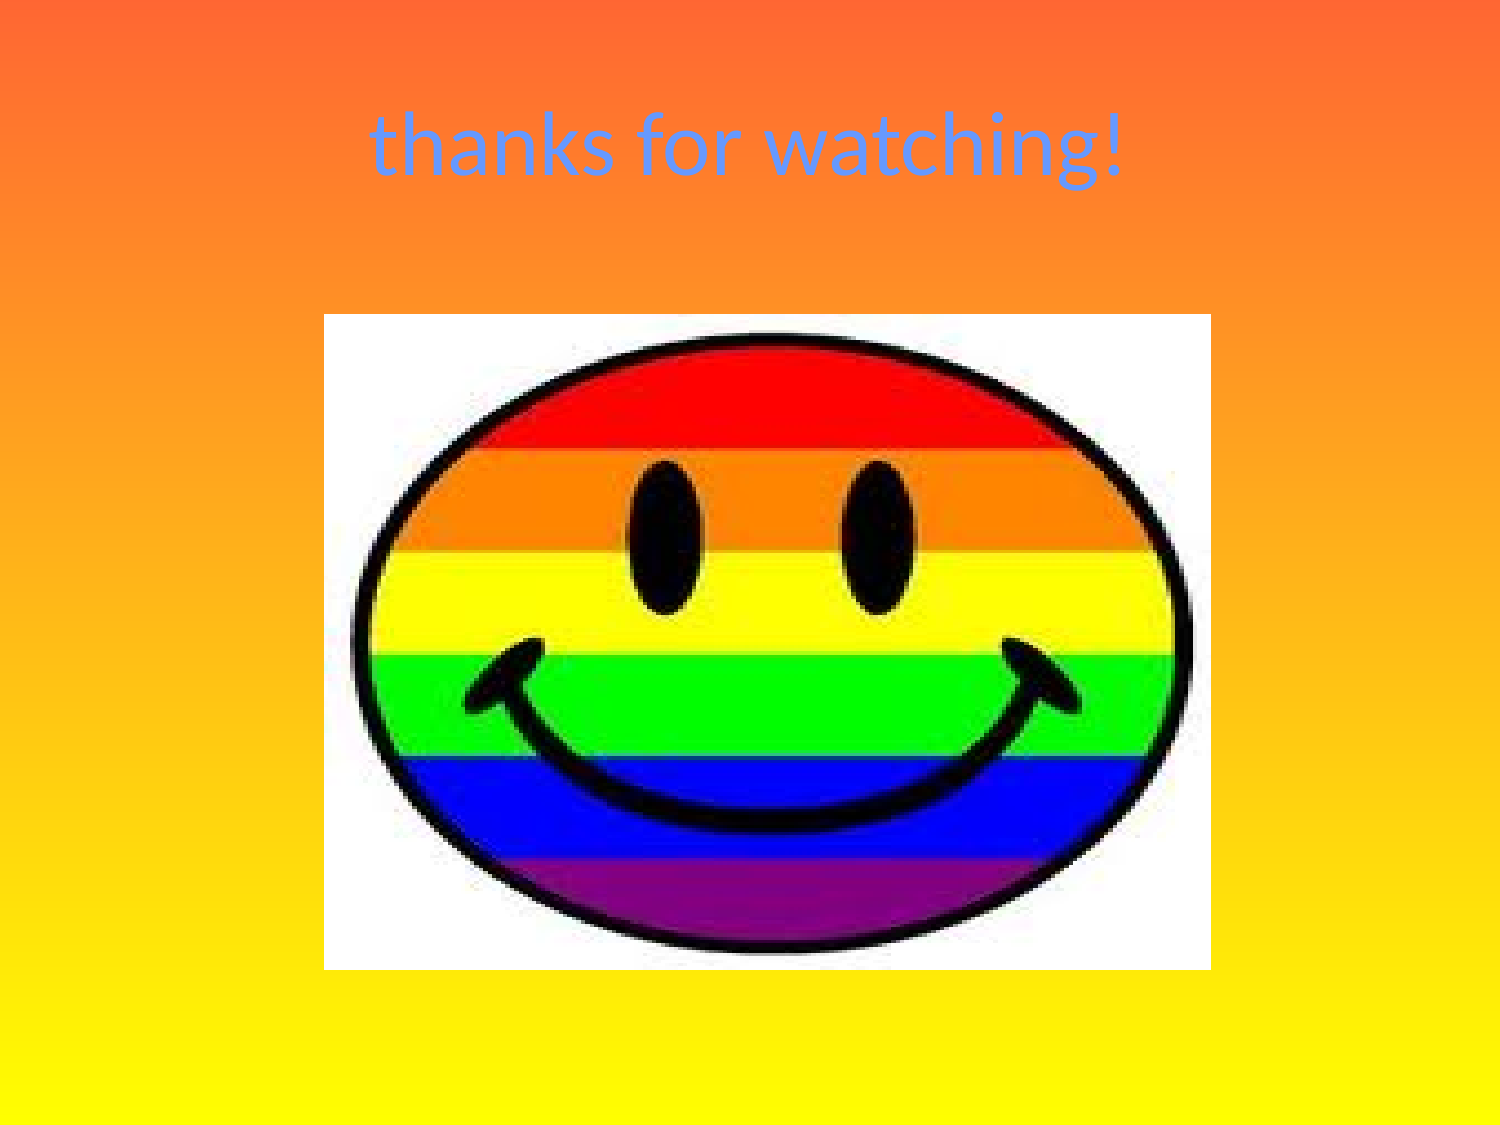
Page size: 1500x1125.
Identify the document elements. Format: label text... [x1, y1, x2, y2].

picture [324, 314, 1211, 970]
title thanks for watching! [75, 45, 1425, 233]
